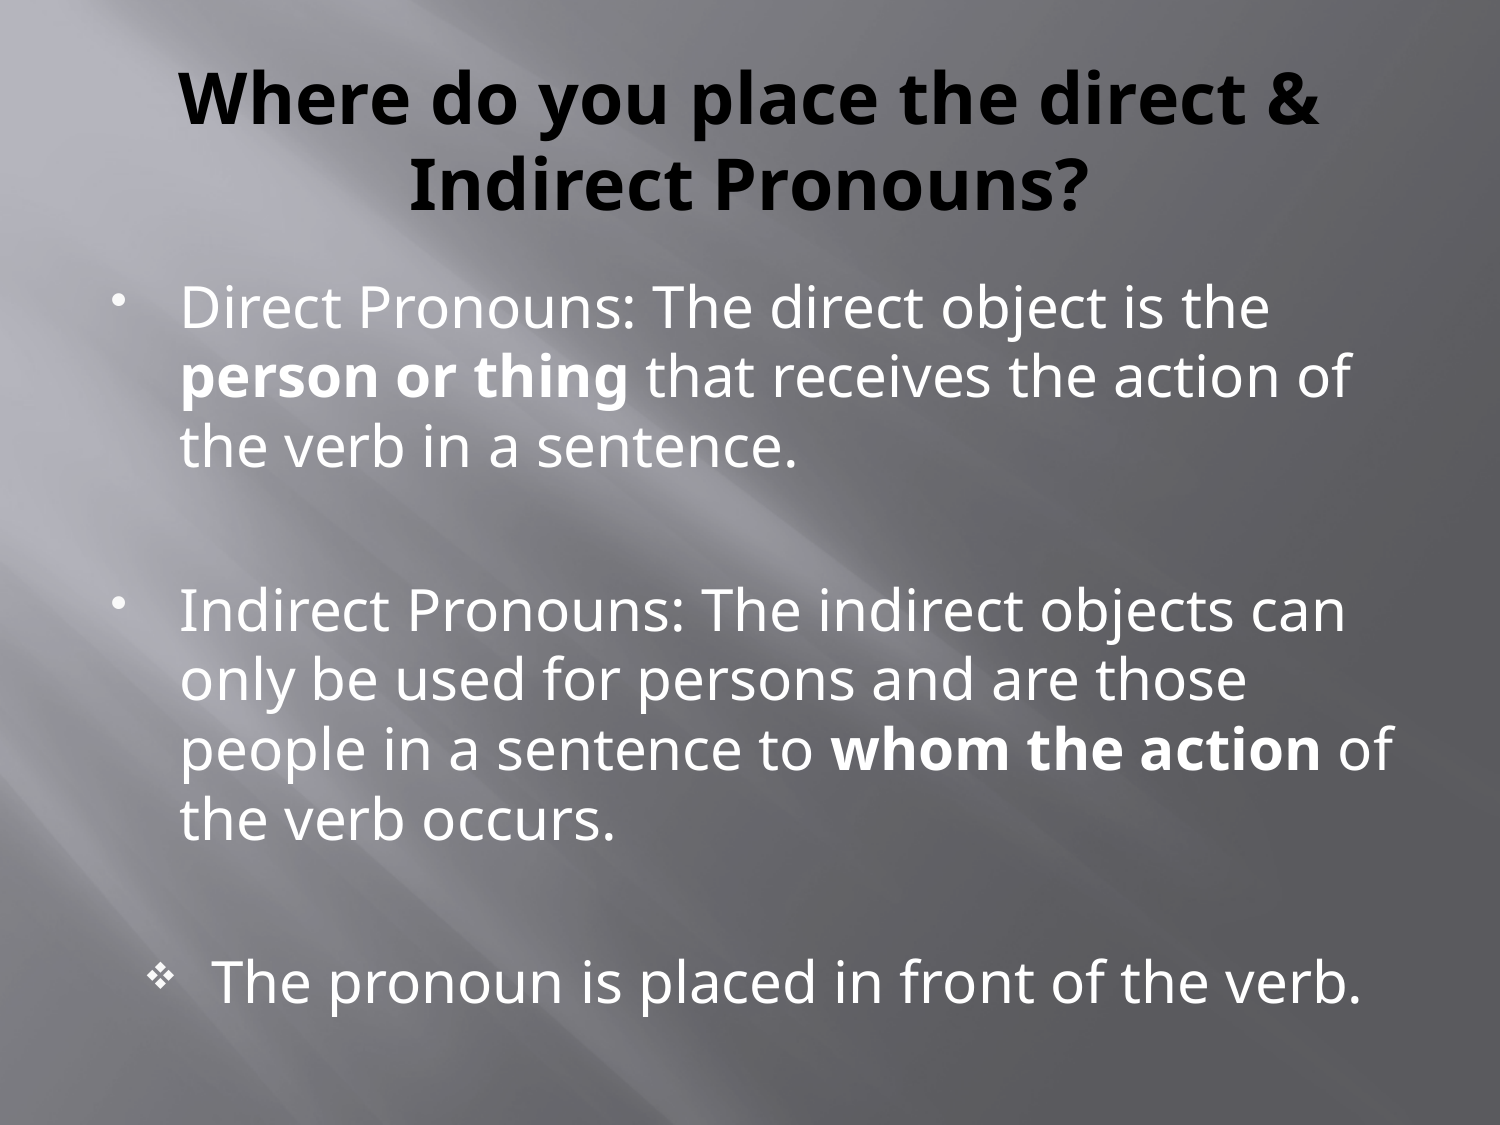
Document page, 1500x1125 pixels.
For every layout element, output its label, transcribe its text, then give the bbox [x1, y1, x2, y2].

title Where do you place the direct & Indirect Pronouns? [75, 45, 1425, 233]
list Direct Pronouns: The direct object is the person or thing that receives the action of the verb in a sentence. Indirect Pronouns: The indirect objects can only be used for persons and are those people in a sentence to whom the action of the verb occurs. The pronoun is placed in front of the verb. [75, 262, 1425, 1035]
